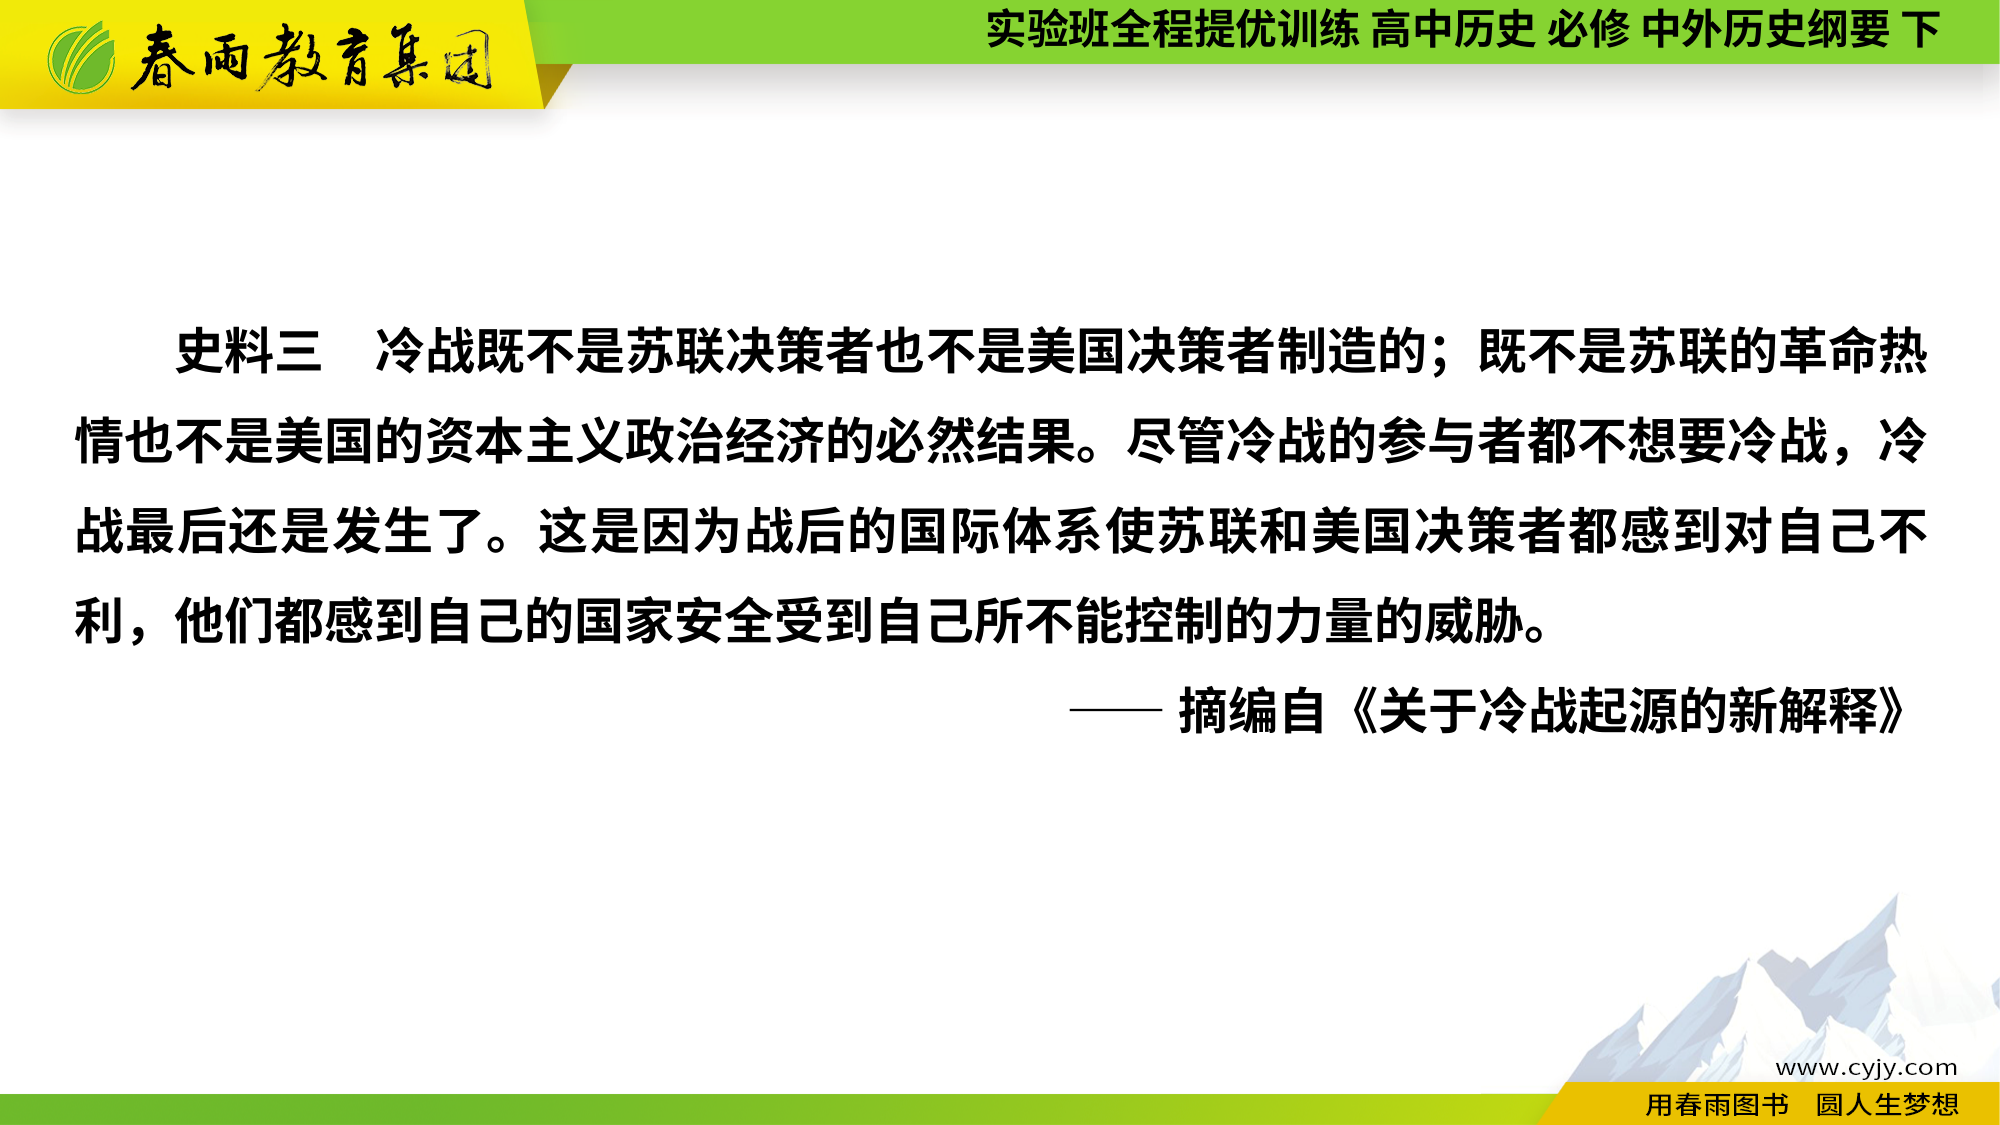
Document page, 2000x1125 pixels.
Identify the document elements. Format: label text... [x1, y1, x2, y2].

list 史料三 冷战既不是苏联决策者也不是美国决策者制造的；既不是苏联的革命热情也不是美国的资本主义政治经济的必然结果。尽管冷战的参与者都不想要冷战，冷战最后还是发生了。这是因为战后的国际体系使苏联和美国决策者都感到对自己不利，他们都感到自己的国家安全受到自己所不能控制的力量的威胁。 ——摘编自《关于冷战起源的新解释》 [59, 281, 1944, 740]
picture [0, 0, 2000, 1125]
